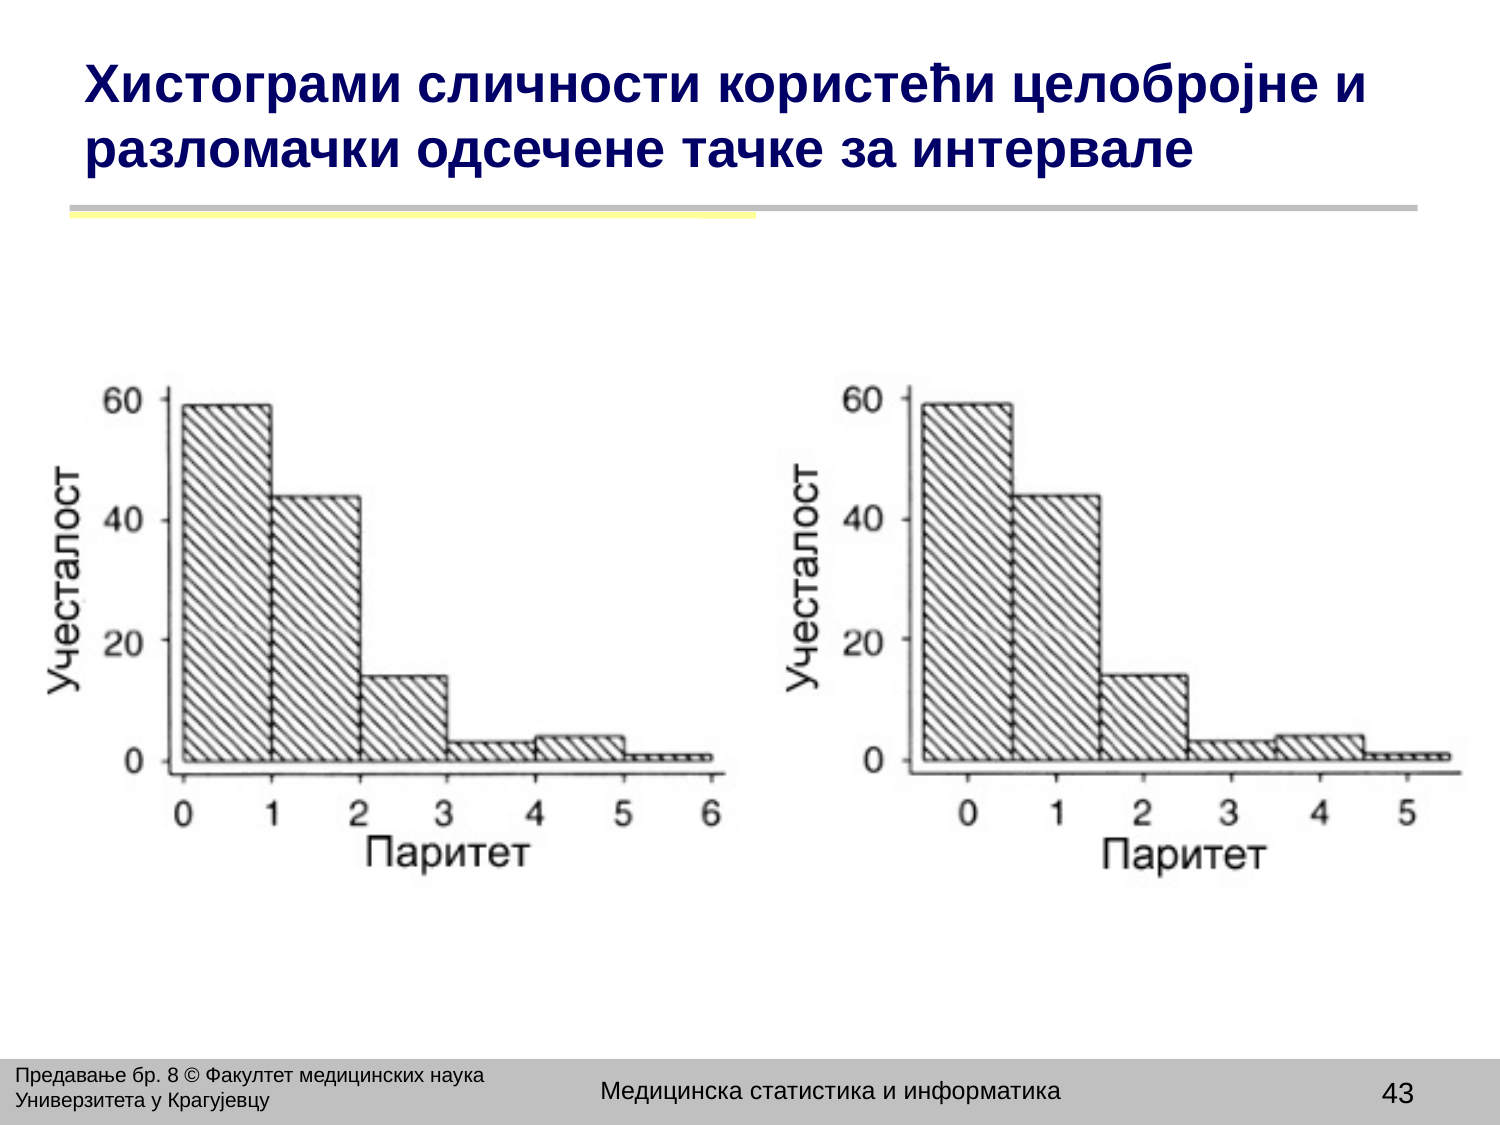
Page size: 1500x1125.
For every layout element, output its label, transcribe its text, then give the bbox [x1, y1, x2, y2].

footer Медицинска статистика и информатика [512, 1066, 1151, 1125]
picture [29, 371, 1473, 891]
title Хистограми сличности користећи целобројне и разломачки одсечене тачке за интервале [69, 19, 1426, 208]
slide_number Предавање бр. 8 © Факултет медицинских наука Универзитета у Крагујевцу [0, 1053, 614, 1108]
slide_number 43 [1164, 1066, 1430, 1125]
